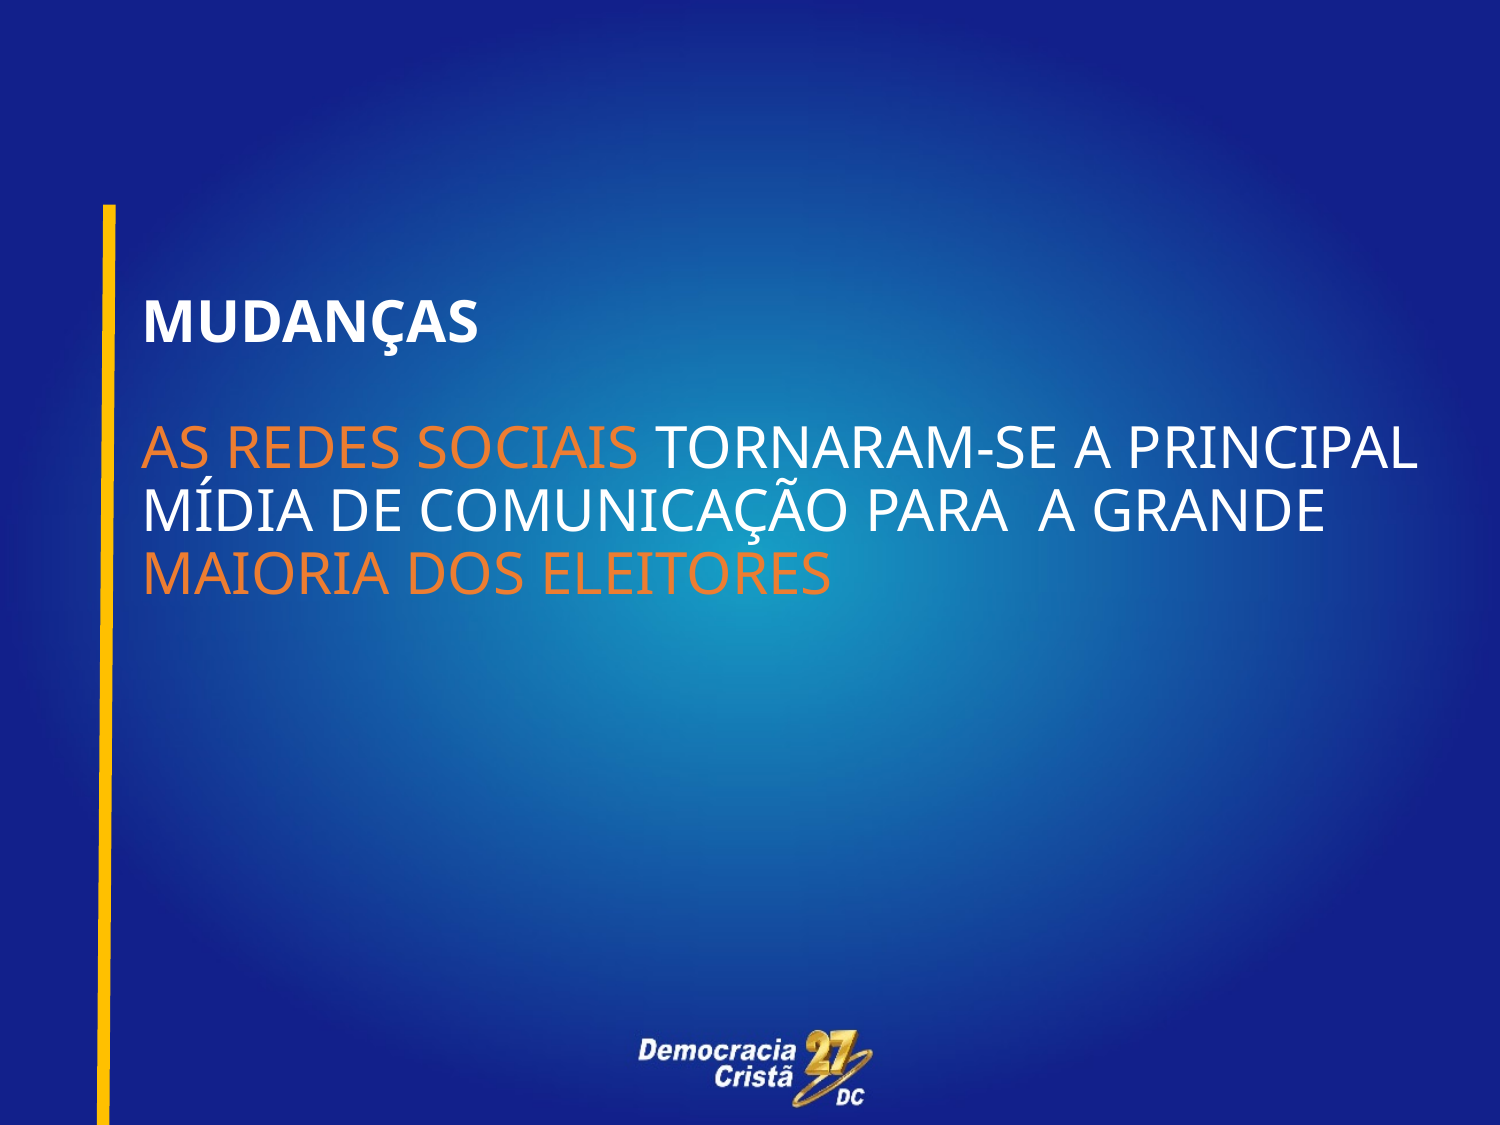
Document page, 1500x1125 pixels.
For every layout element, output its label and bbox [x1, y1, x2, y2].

text_box [103, 204, 110, 1125]
picture [0, 0, 1500, 1125]
